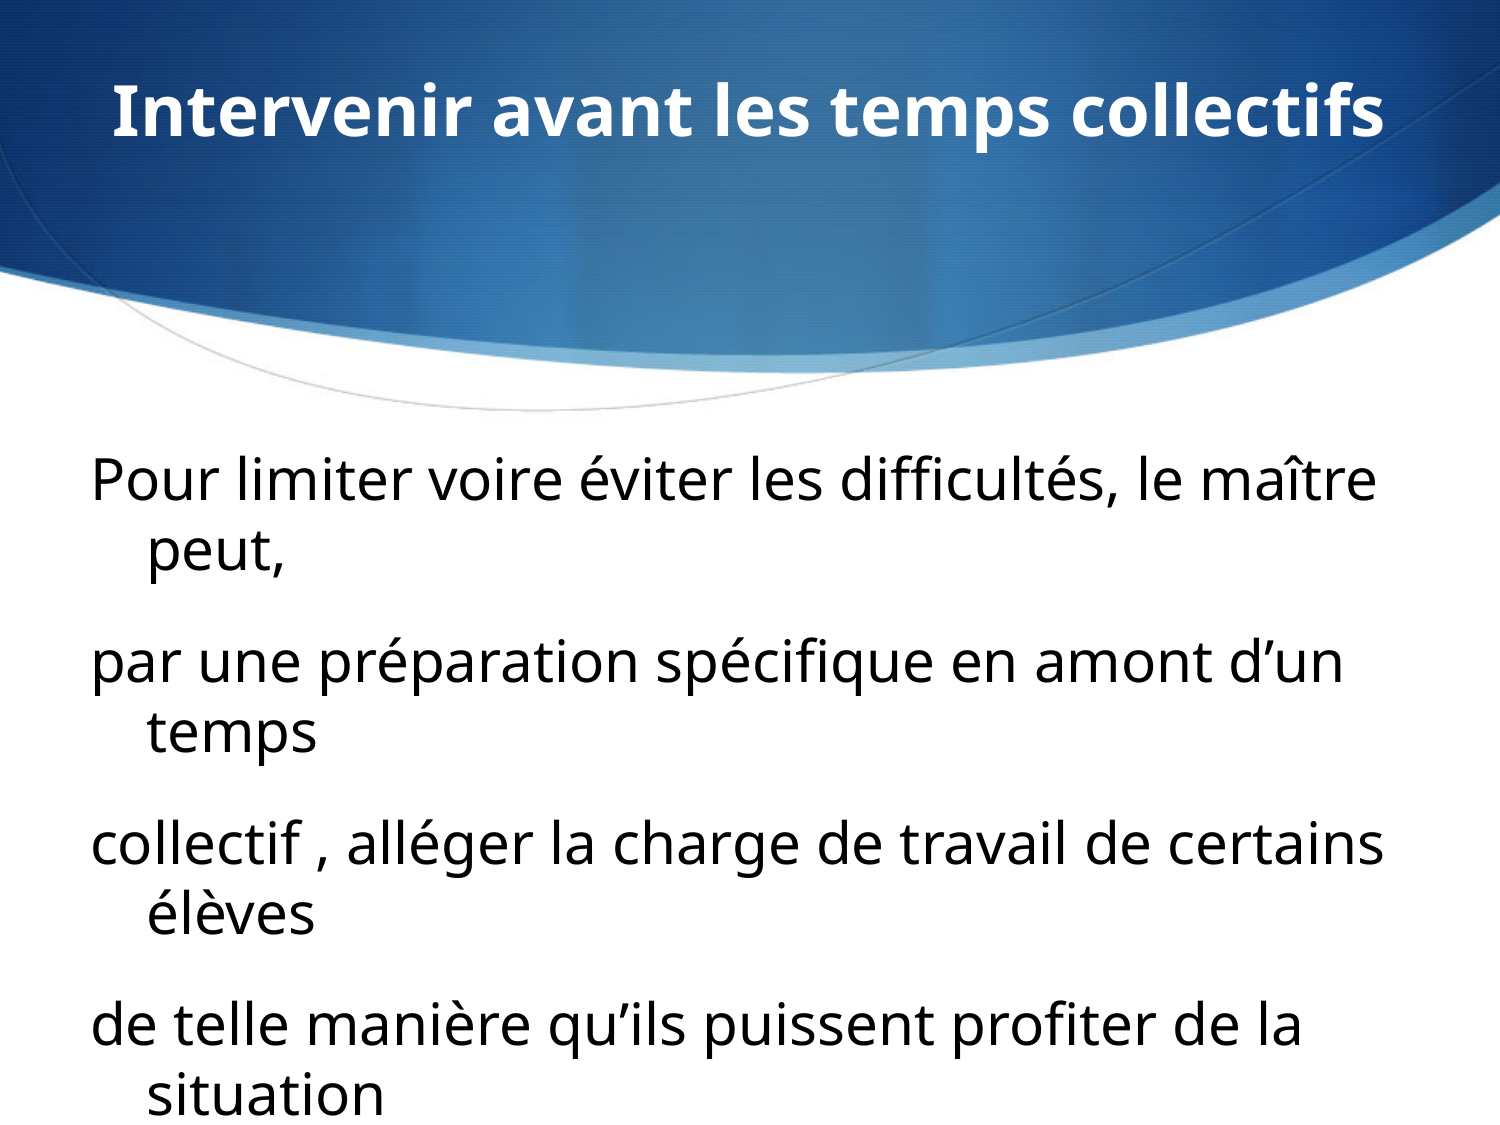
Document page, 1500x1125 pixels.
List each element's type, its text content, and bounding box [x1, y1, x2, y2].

title Intervenir avant les temps collectifs [75, 56, 1425, 245]
picture [0, 0, 1500, 1125]
list Pour limiter voire éviter les difficultés, le maître peut, par une préparation spécifique en amont d’un temps collectif , alléger la charge de travail de certains élèves de telle manière qu’ils puissent profiter de la situation collective. [75, 435, 1461, 1008]
